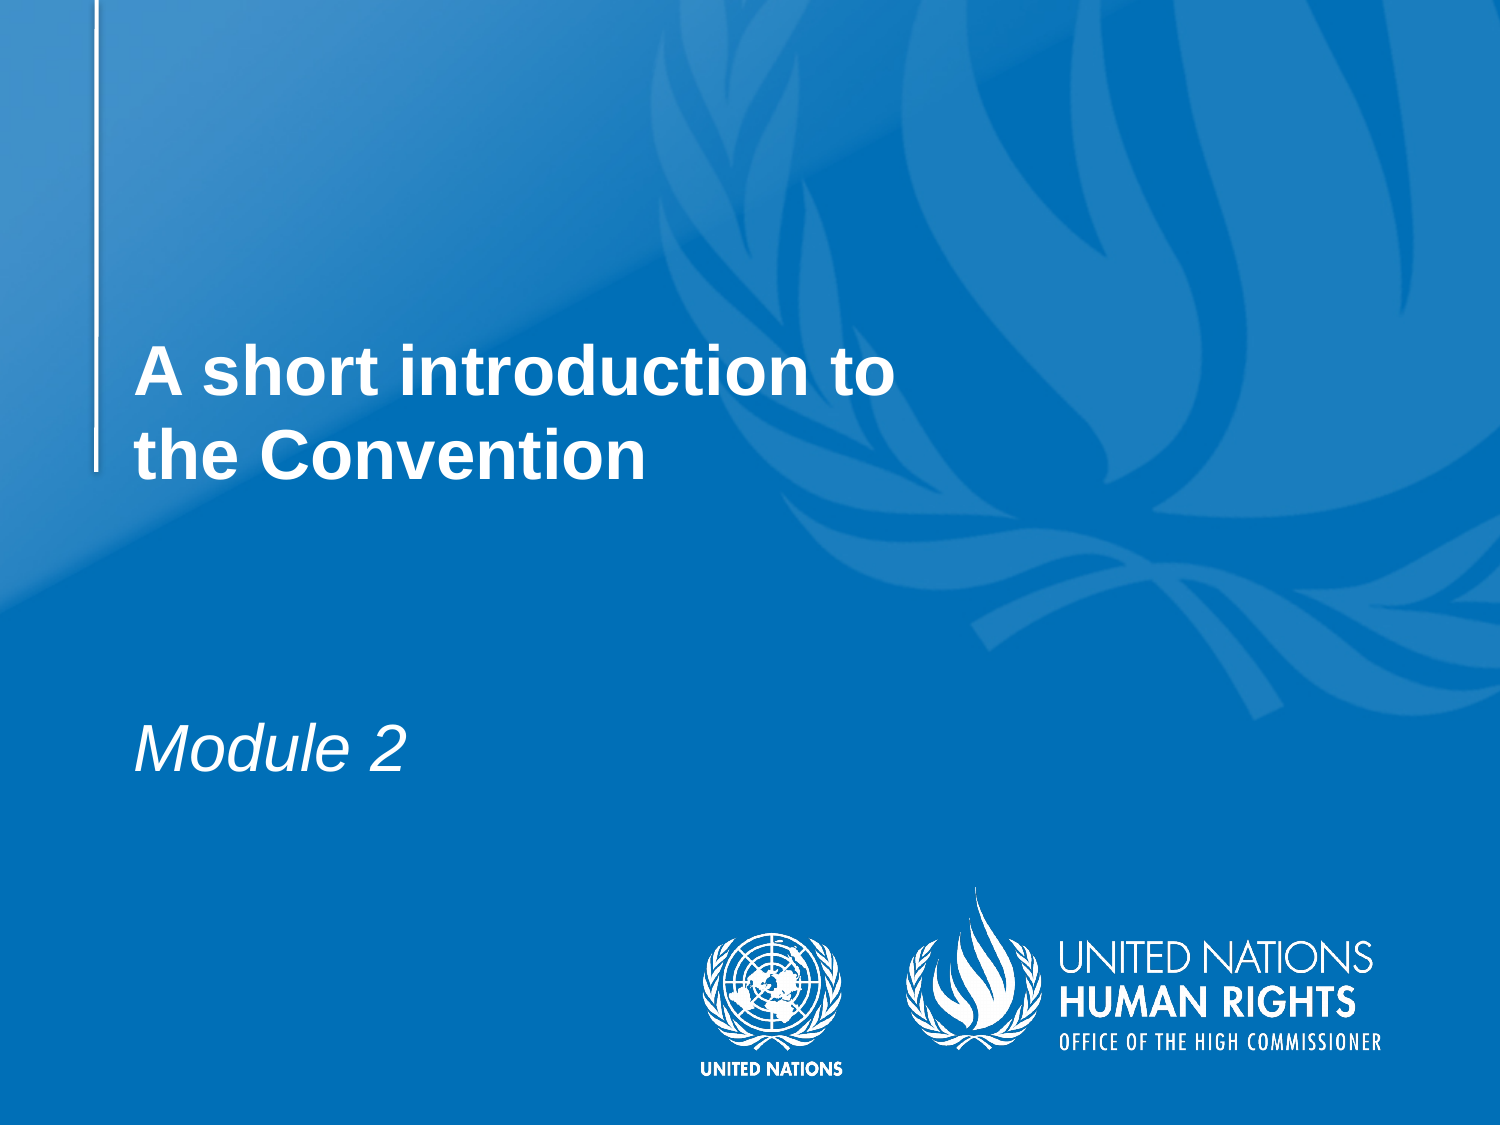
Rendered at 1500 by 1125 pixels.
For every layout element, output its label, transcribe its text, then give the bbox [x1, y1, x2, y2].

subtitle Module 2 [118, 696, 1200, 858]
title A short introduction to the Convention [118, 316, 1325, 506]
picture [0, 0, 1500, 1125]
